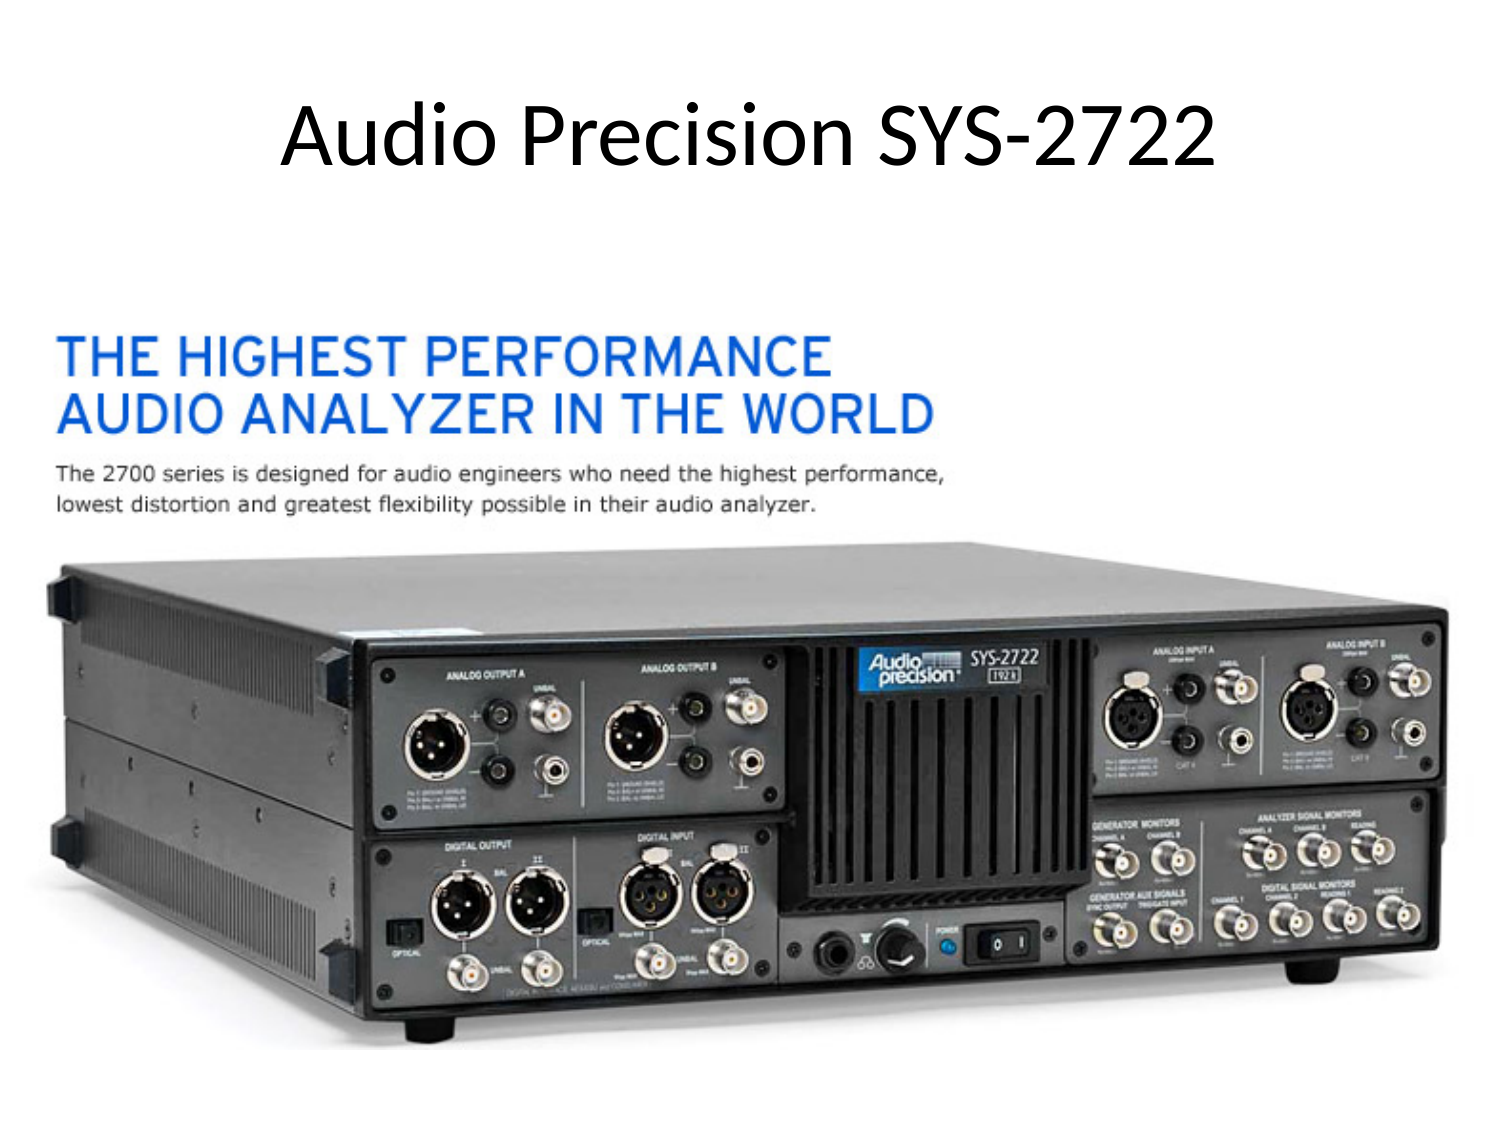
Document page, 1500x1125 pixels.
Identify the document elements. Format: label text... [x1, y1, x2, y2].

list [24, 287, 1474, 1051]
title Audio Precision SYS-2722 [75, 45, 1425, 213]
